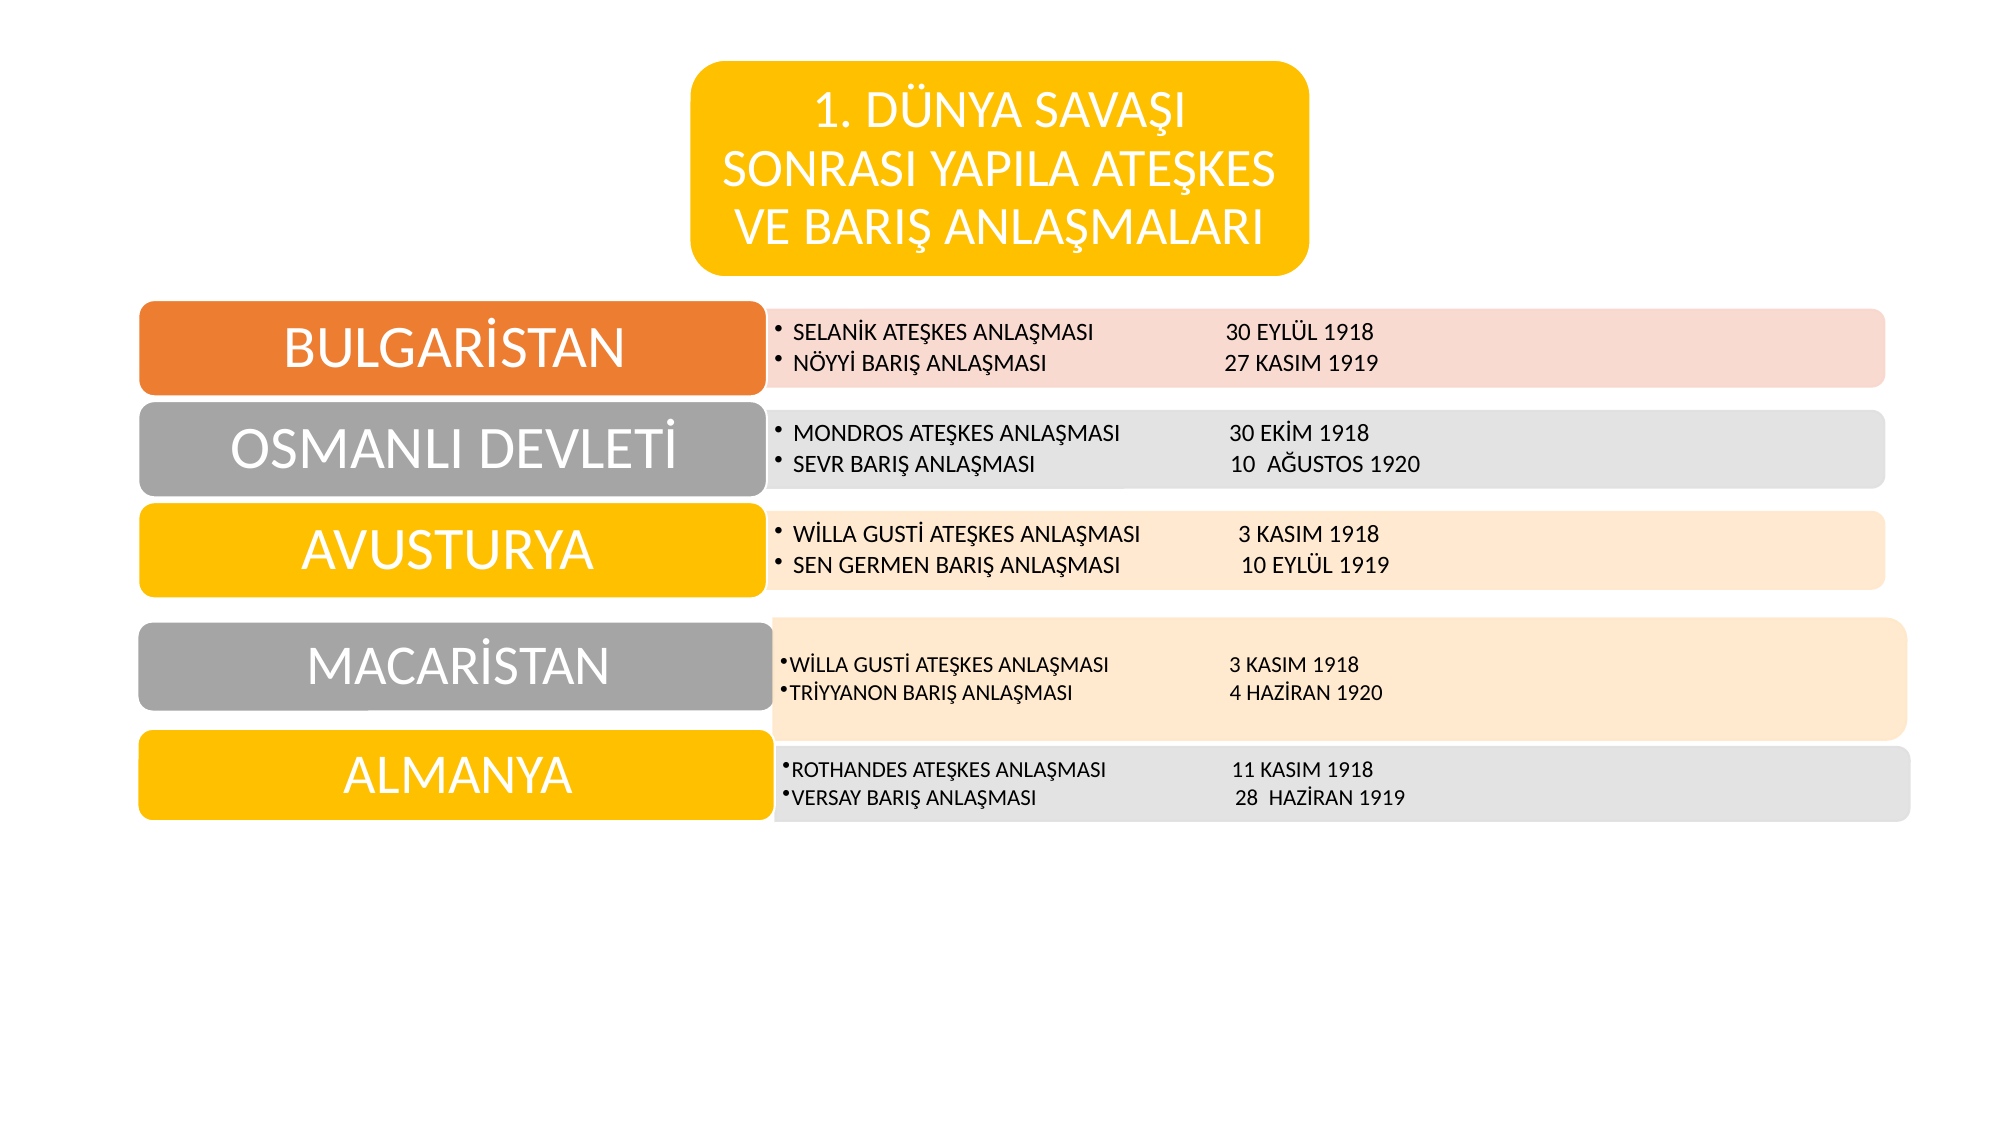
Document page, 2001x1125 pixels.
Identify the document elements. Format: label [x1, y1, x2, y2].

text_box [137, 618, 1910, 836]
list [138, 299, 1885, 599]
text_box [137, 59, 1863, 278]
